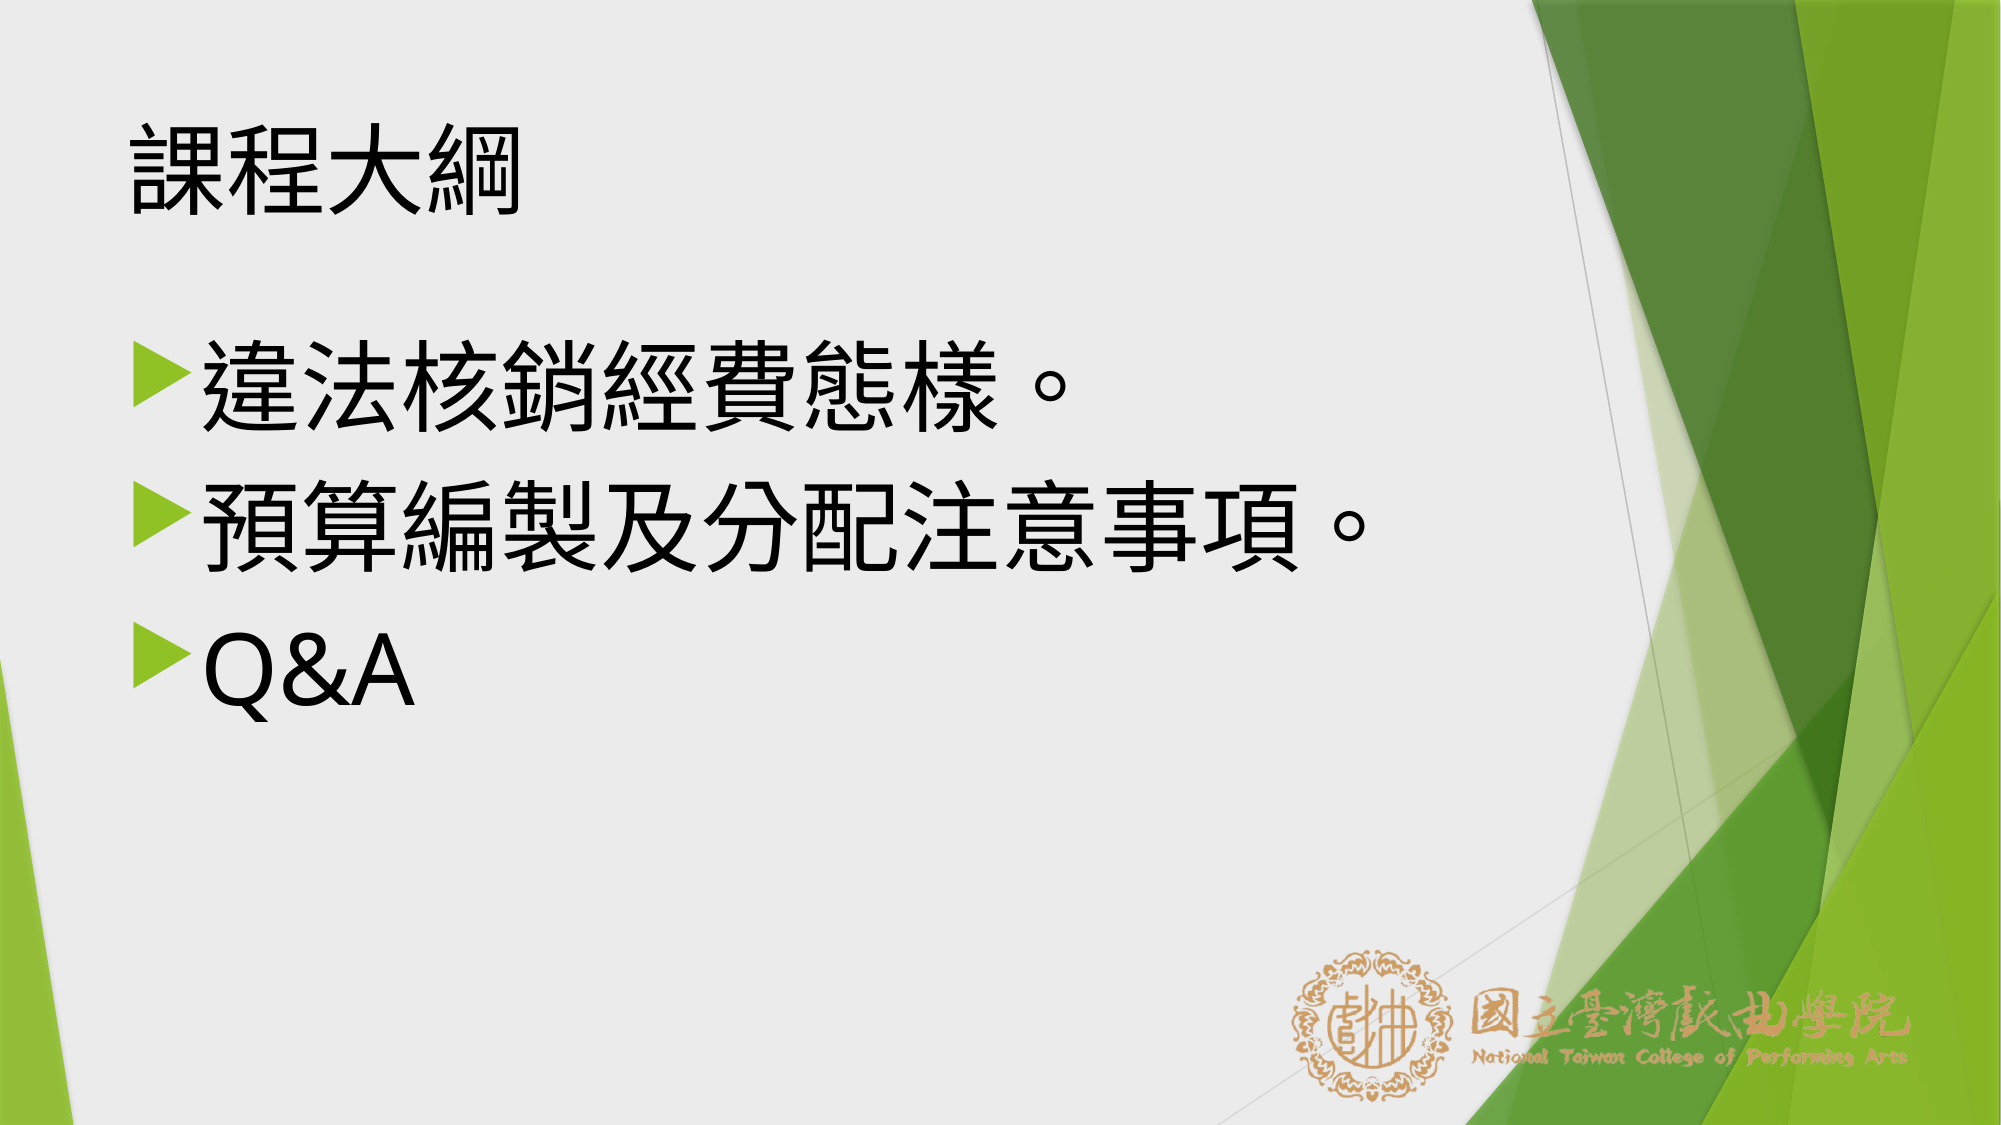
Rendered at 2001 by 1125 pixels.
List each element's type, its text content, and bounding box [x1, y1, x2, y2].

list 違法核銷經費態樣。 預算編製及分配注意事項。 Q&A [111, 316, 1522, 991]
picture [1274, 944, 1929, 1108]
title 課程大綱 [111, 99, 1522, 316]
